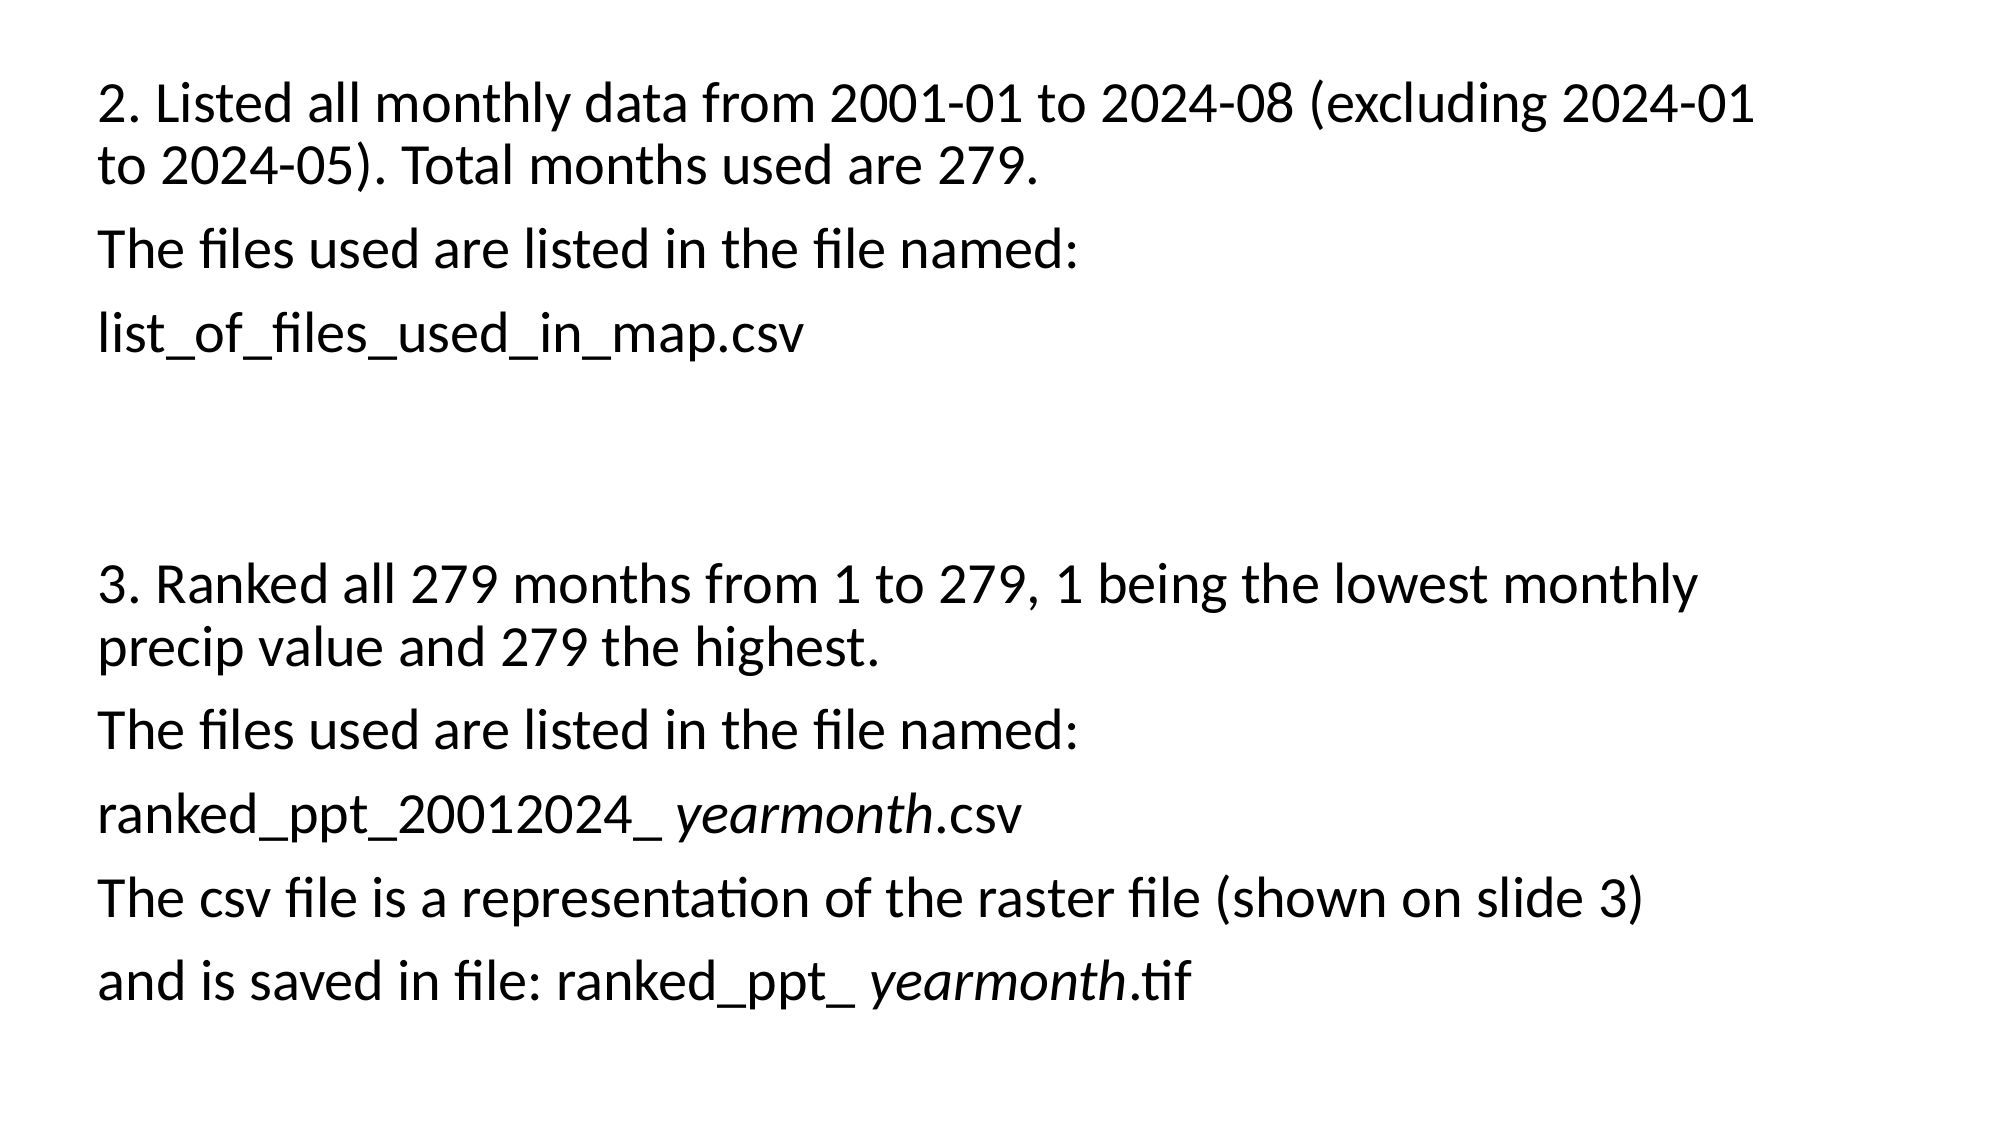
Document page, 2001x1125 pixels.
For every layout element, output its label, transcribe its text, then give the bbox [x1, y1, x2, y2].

list 2. Listed all monthly data from 2001-01 to 2024-08 (excluding 2024-01 to 2024-05). Total months used are 279. The files used are listed in the file named: list_of_files_used_in_map.csv 3. Ranked all 279 months from 1 to 279, 1 being the lowest monthly precip value and 279 the highest. The files used are listed in the file named: ranked_ppt_20012024_ yearmonth.csv The csv file is a representation of the raster file (shown on slide 3) and is saved in file: ranked_ppt_ yearmonth.tif [82, 64, 1808, 1062]
